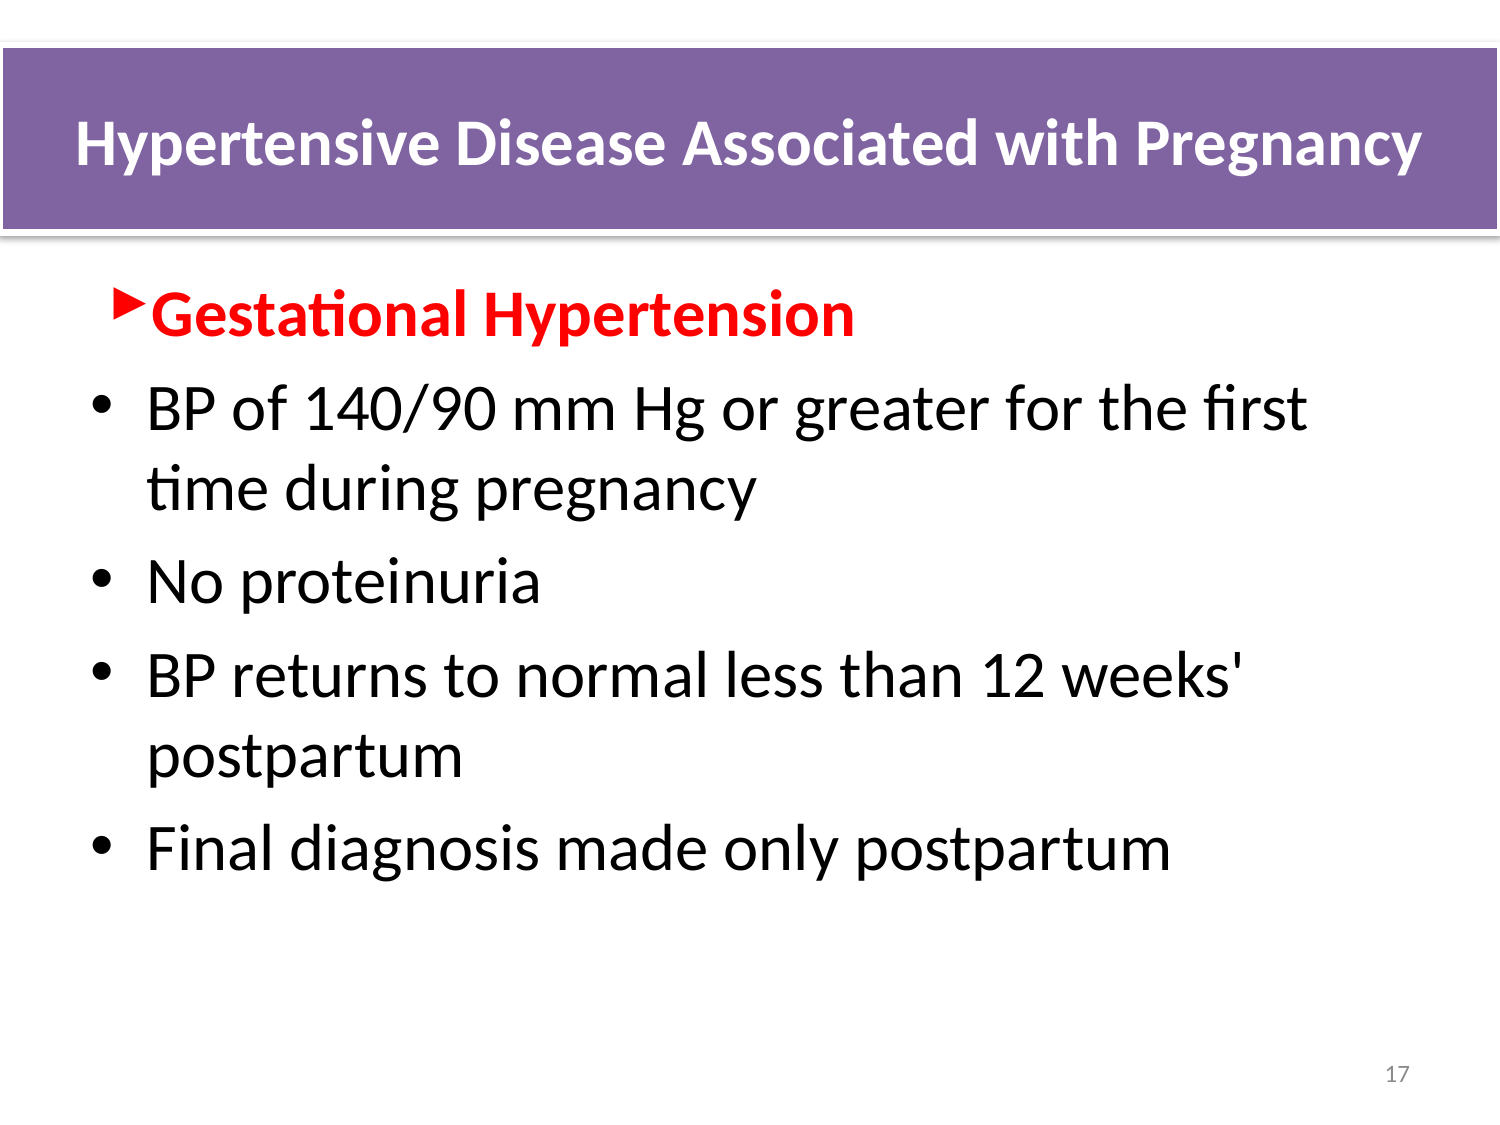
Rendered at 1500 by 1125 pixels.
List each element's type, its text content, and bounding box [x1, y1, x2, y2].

slide_number 17 [1074, 1042, 1425, 1103]
title Hypertensive Disease Associated with Pregnancy [0, 42, 1500, 236]
list Gestational Hypertension BP of 140/90 mm Hg or greater for the first time during pregnancy No proteinuria BP returns to normal less than 12 weeks' postpartum Final diagnosis made only postpartum [75, 262, 1425, 1005]
